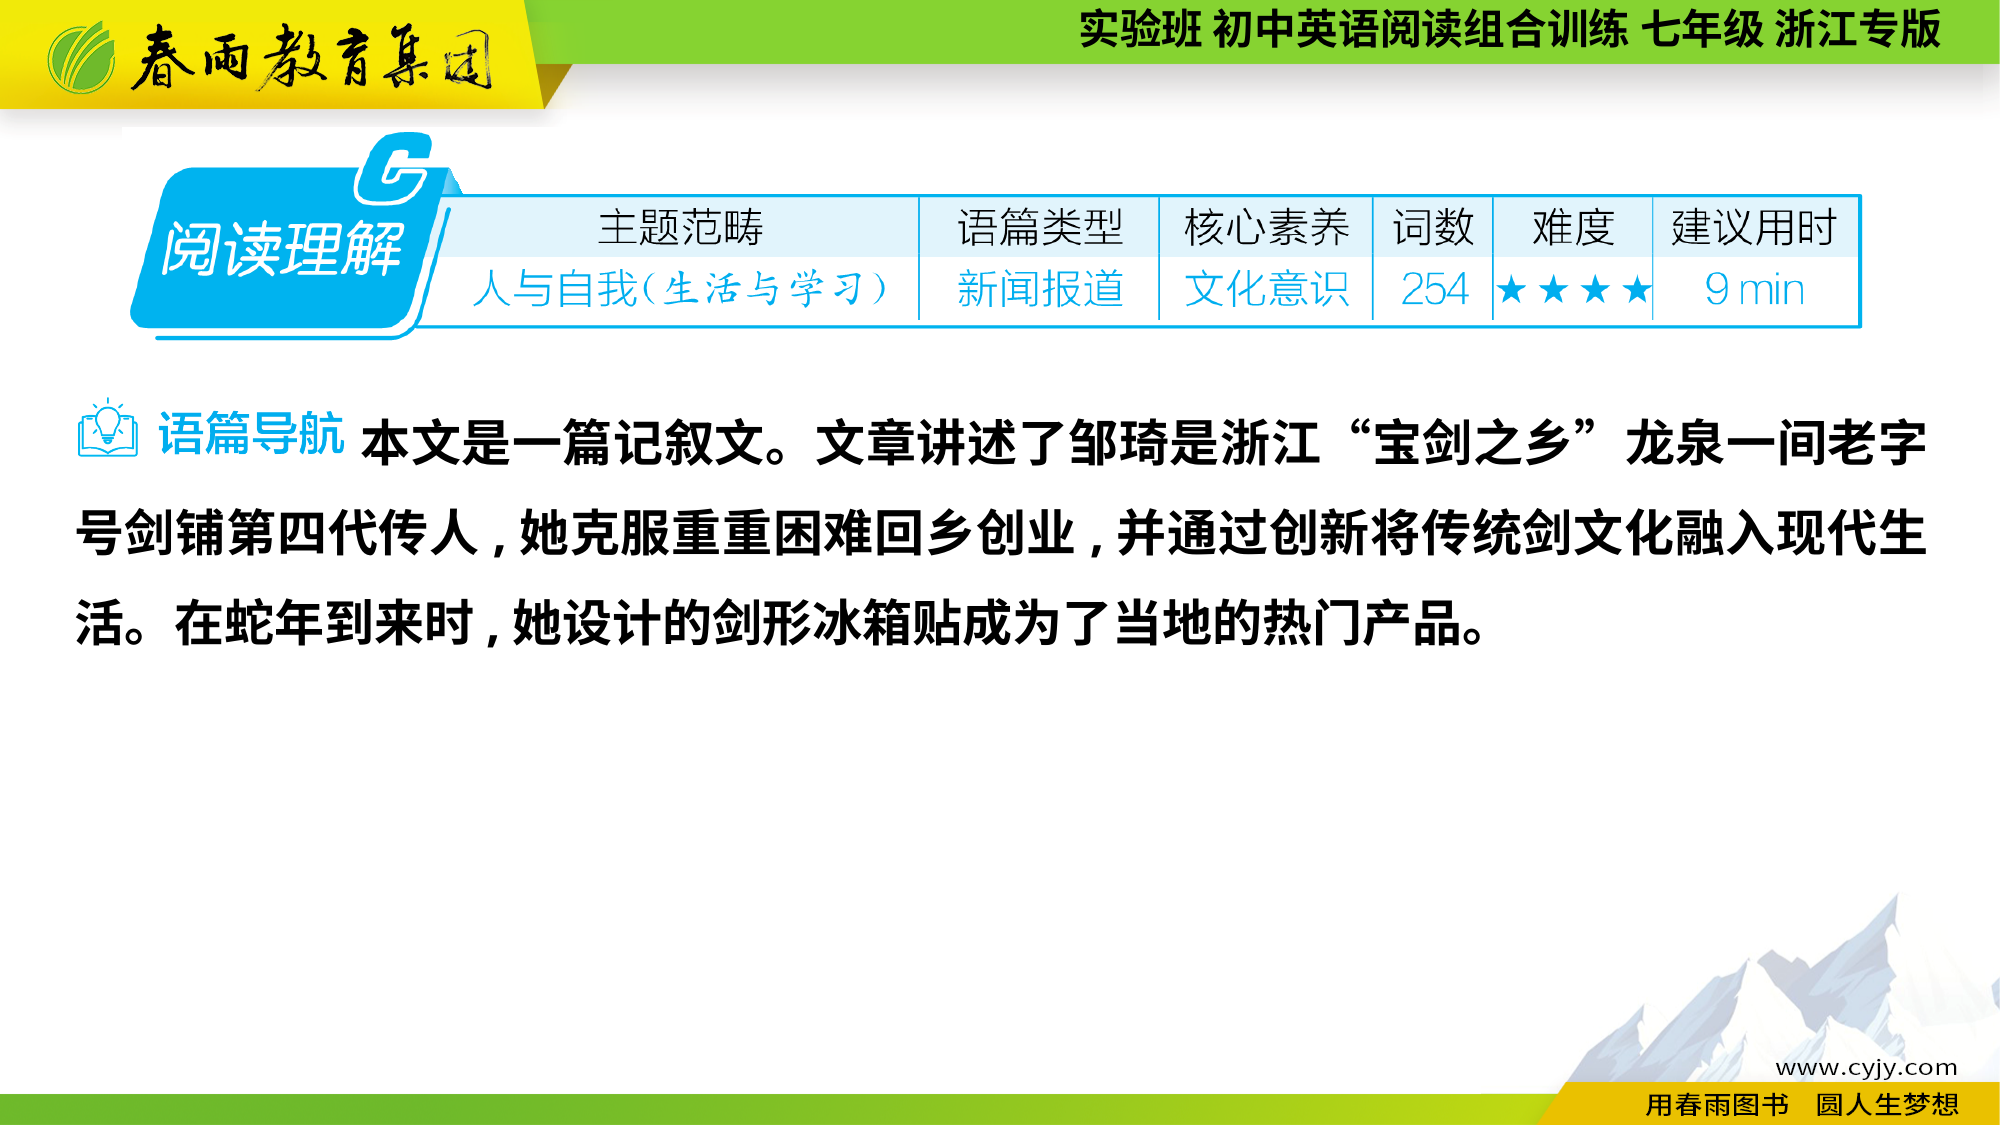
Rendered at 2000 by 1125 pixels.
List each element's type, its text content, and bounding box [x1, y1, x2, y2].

list 本文是一篇记叙文。文章讲述了邹琦是浙江“宝剑之乡”龙泉一间老字号剑铺第四代传人,她克服重重困难回乡创业,并通过创新将传统剑文化融入现代生活。在蛇年到来时,她设计的剑形冰箱贴成为了当地的热门产品。 [59, 373, 1944, 662]
picture [0, 0, 2000, 1125]
